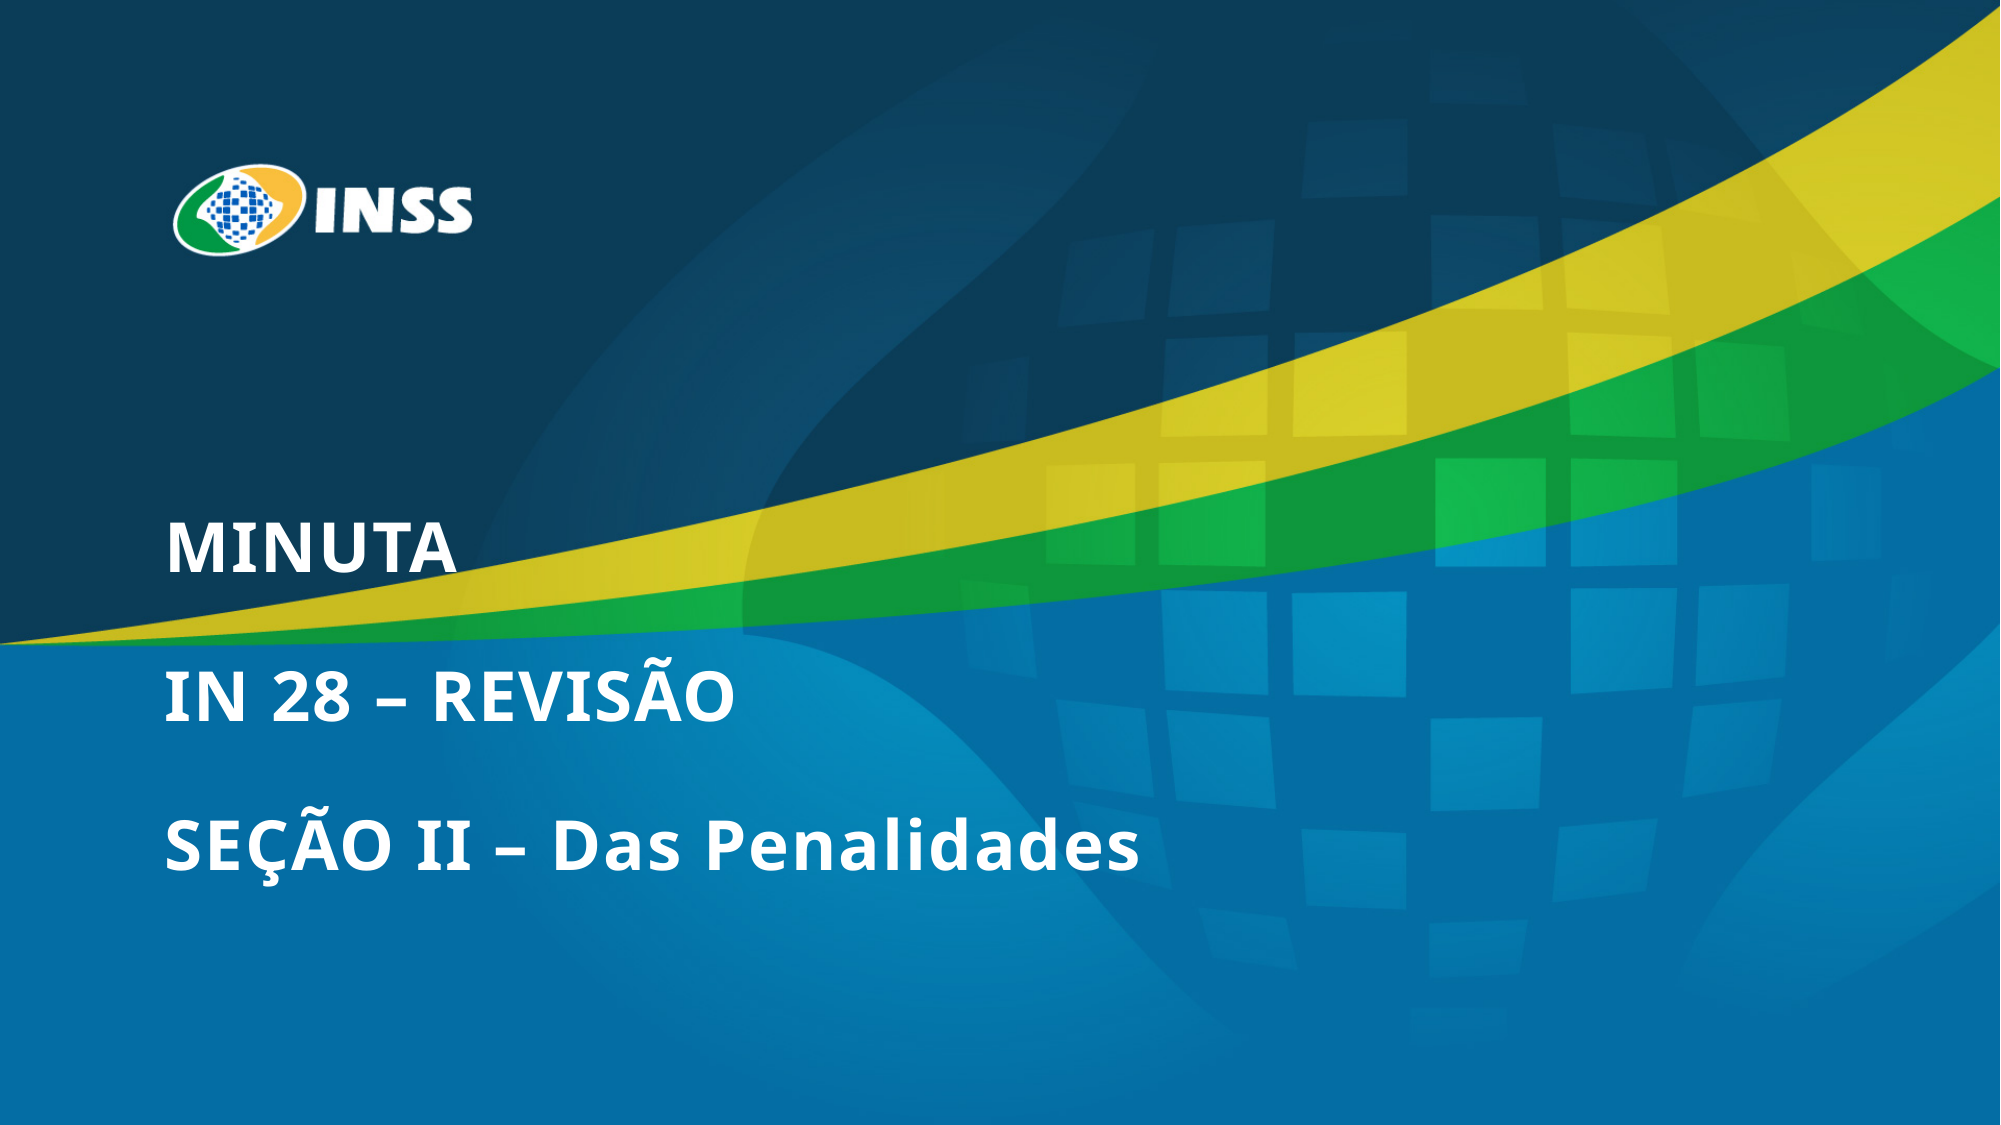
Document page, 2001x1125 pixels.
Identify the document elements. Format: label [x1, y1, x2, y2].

picture [302, 807, 328, 816]
picture [519, 672, 562, 720]
picture [752, 832, 785, 870]
picture [0, 0, 2000, 646]
picture [1067, 832, 1100, 870]
picture [557, 821, 597, 869]
picture [841, 832, 874, 870]
picture [315, 672, 348, 721]
picture [1110, 832, 1137, 870]
picture [932, 818, 966, 870]
picture [606, 832, 639, 870]
picture [911, 833, 920, 869]
picture [710, 821, 743, 869]
picture [448, 821, 469, 869]
picture [211, 821, 238, 869]
picture [250, 821, 285, 886]
picture [888, 818, 897, 869]
picture [377, 699, 405, 706]
picture [651, 832, 678, 870]
picture [274, 672, 308, 720]
picture [485, 672, 512, 720]
picture [645, 658, 671, 667]
picture [687, 671, 732, 721]
picture [977, 832, 1010, 870]
picture [419, 821, 440, 869]
picture [437, 672, 474, 720]
picture [598, 672, 629, 721]
picture [496, 848, 524, 855]
picture [911, 818, 921, 827]
picture [1021, 818, 1055, 870]
picture [797, 832, 831, 869]
picture [292, 821, 337, 869]
picture [568, 672, 589, 720]
picture [635, 672, 680, 720]
picture [167, 672, 188, 720]
picture [200, 672, 242, 720]
picture [344, 820, 389, 870]
picture [168, 821, 199, 870]
